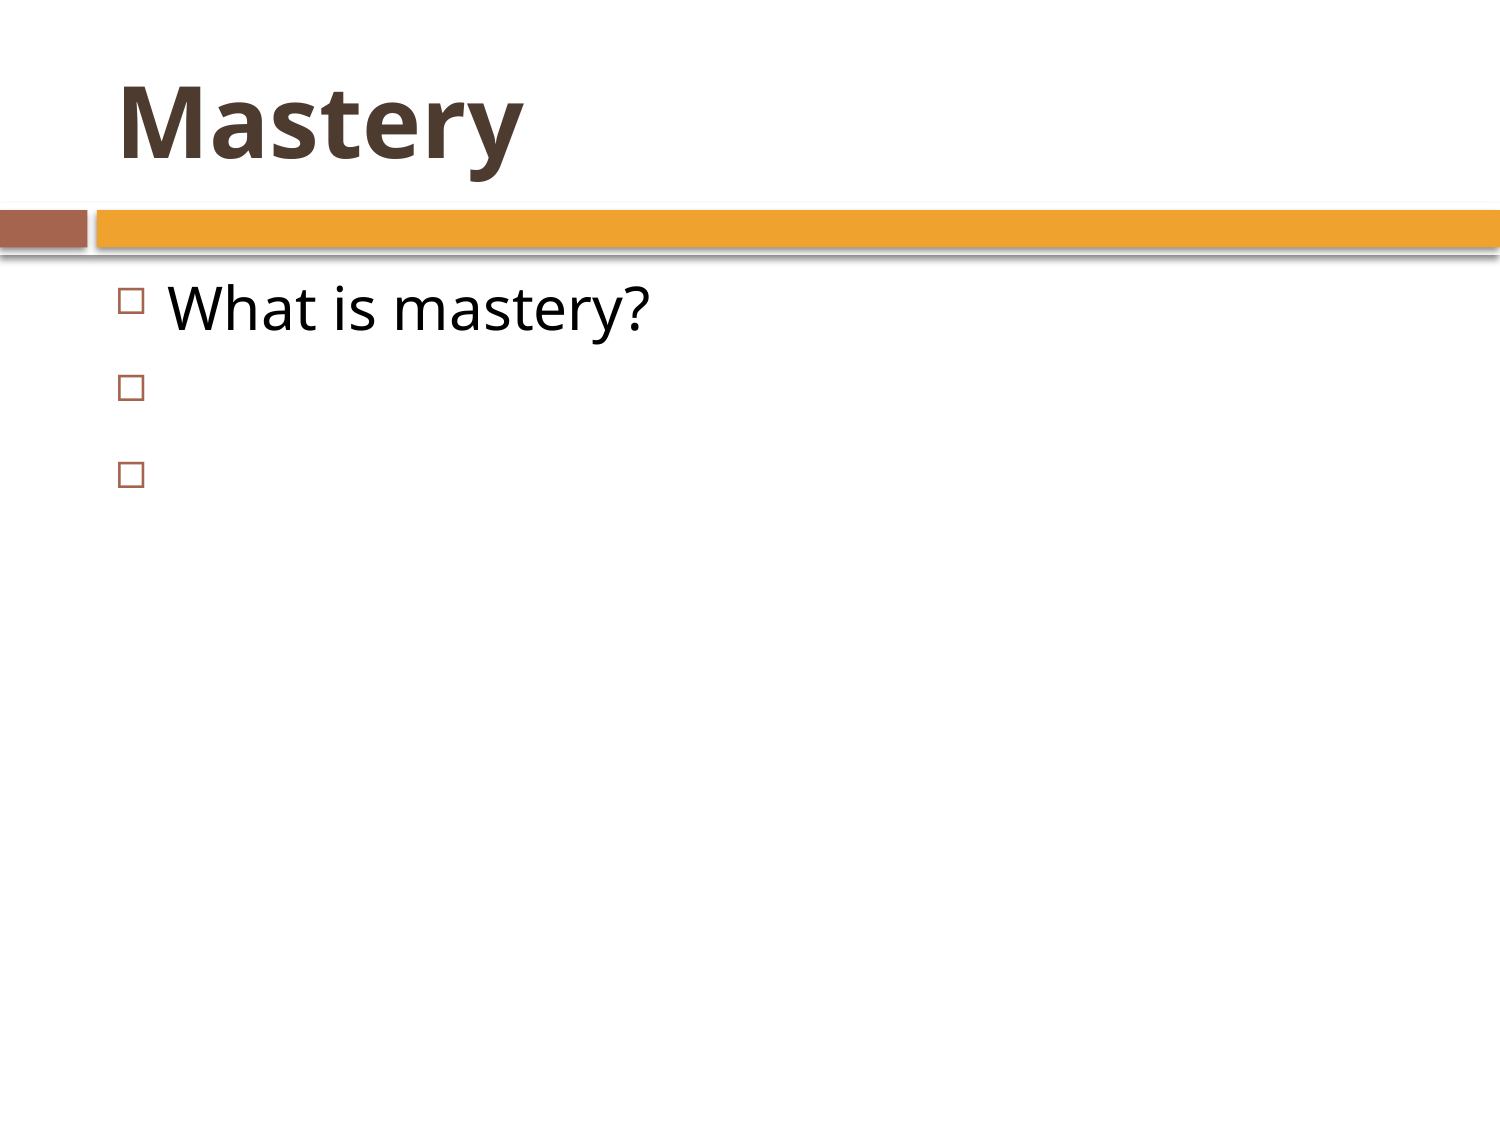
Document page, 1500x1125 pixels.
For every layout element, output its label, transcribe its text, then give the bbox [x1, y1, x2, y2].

list What is mastery? [100, 262, 1438, 1000]
title Mastery [100, 37, 1438, 200]
